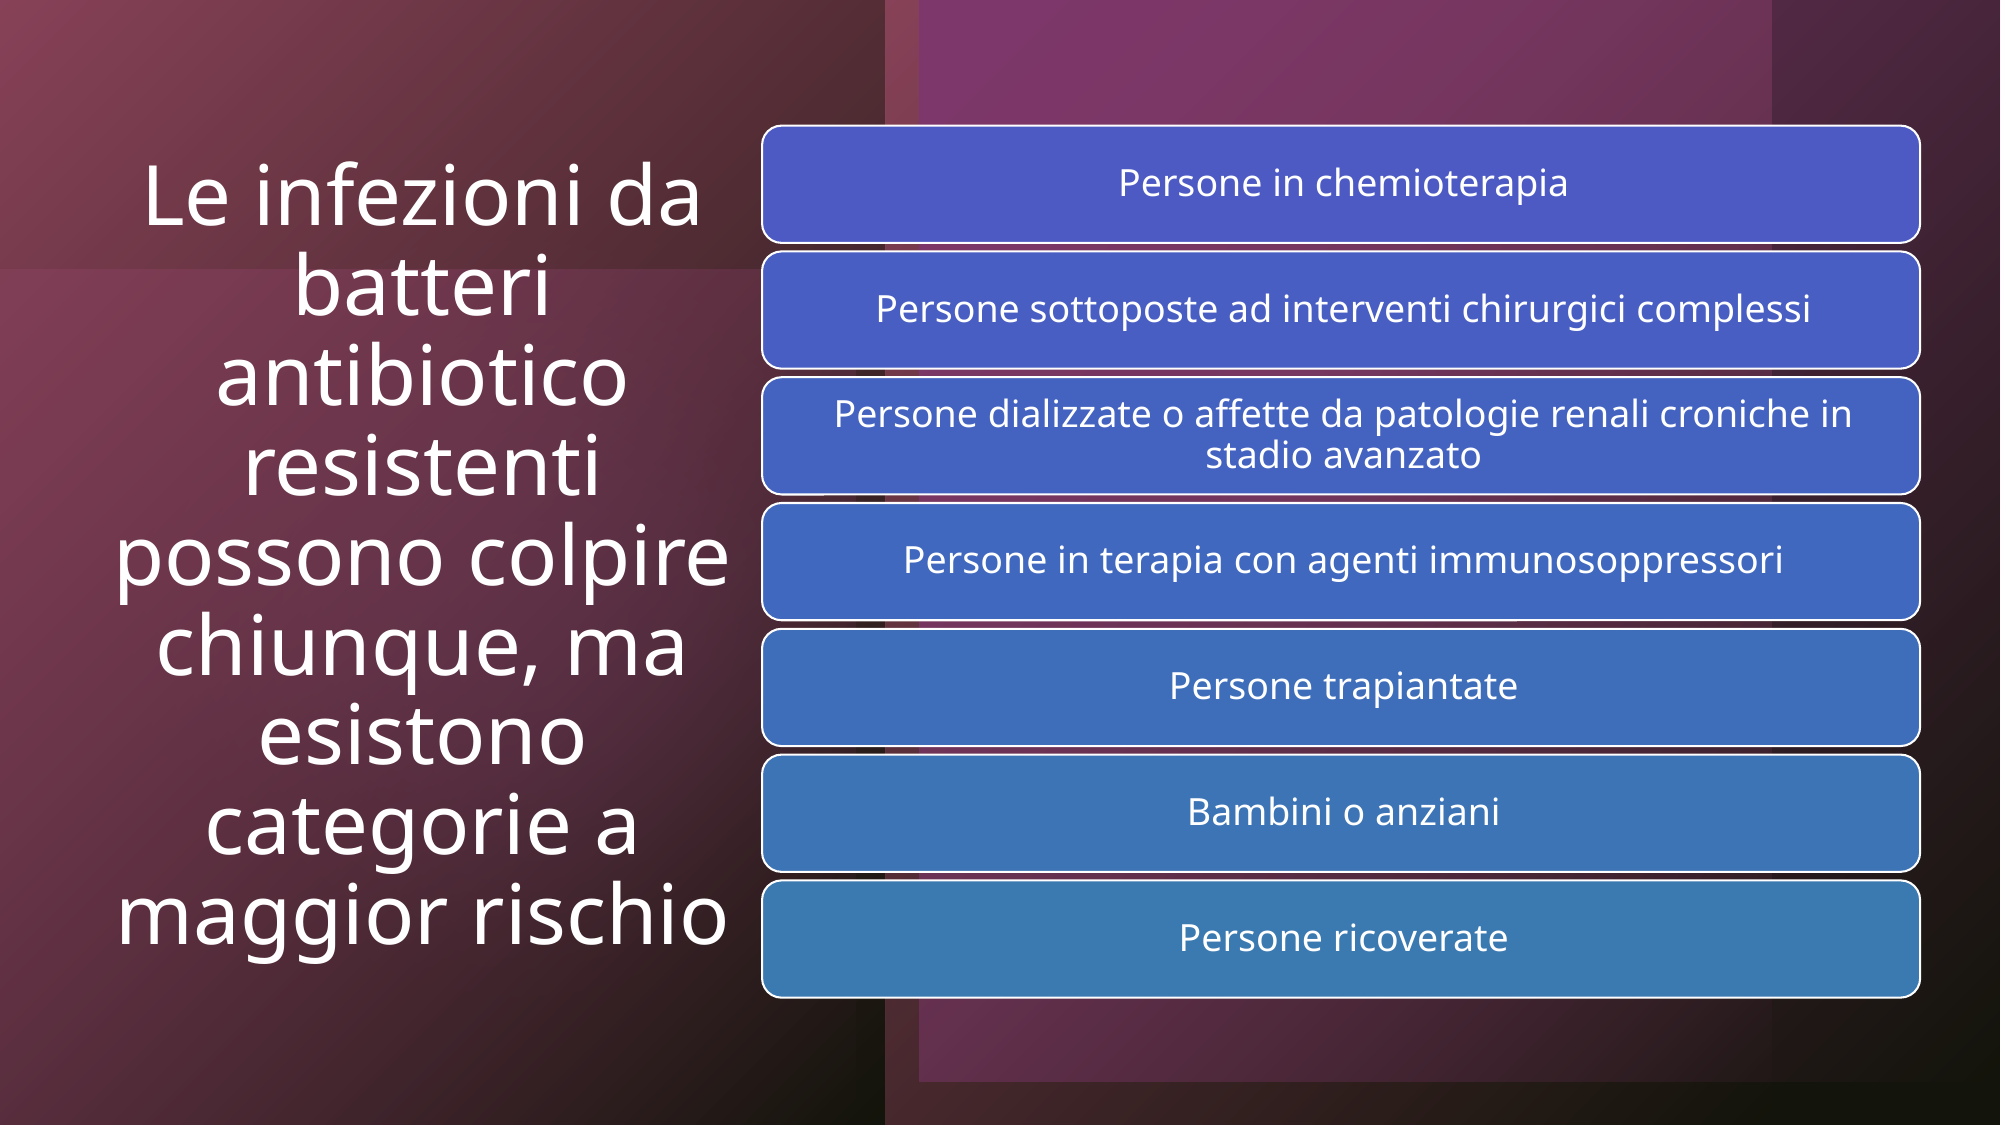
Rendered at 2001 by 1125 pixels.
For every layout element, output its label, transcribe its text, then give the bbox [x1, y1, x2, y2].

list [762, 105, 1921, 1019]
title Le infezioni da batteri antibiotico resistenti possono colpire chiunque, ma esistono categorie a maggior rischio [22, 79, 749, 1044]
